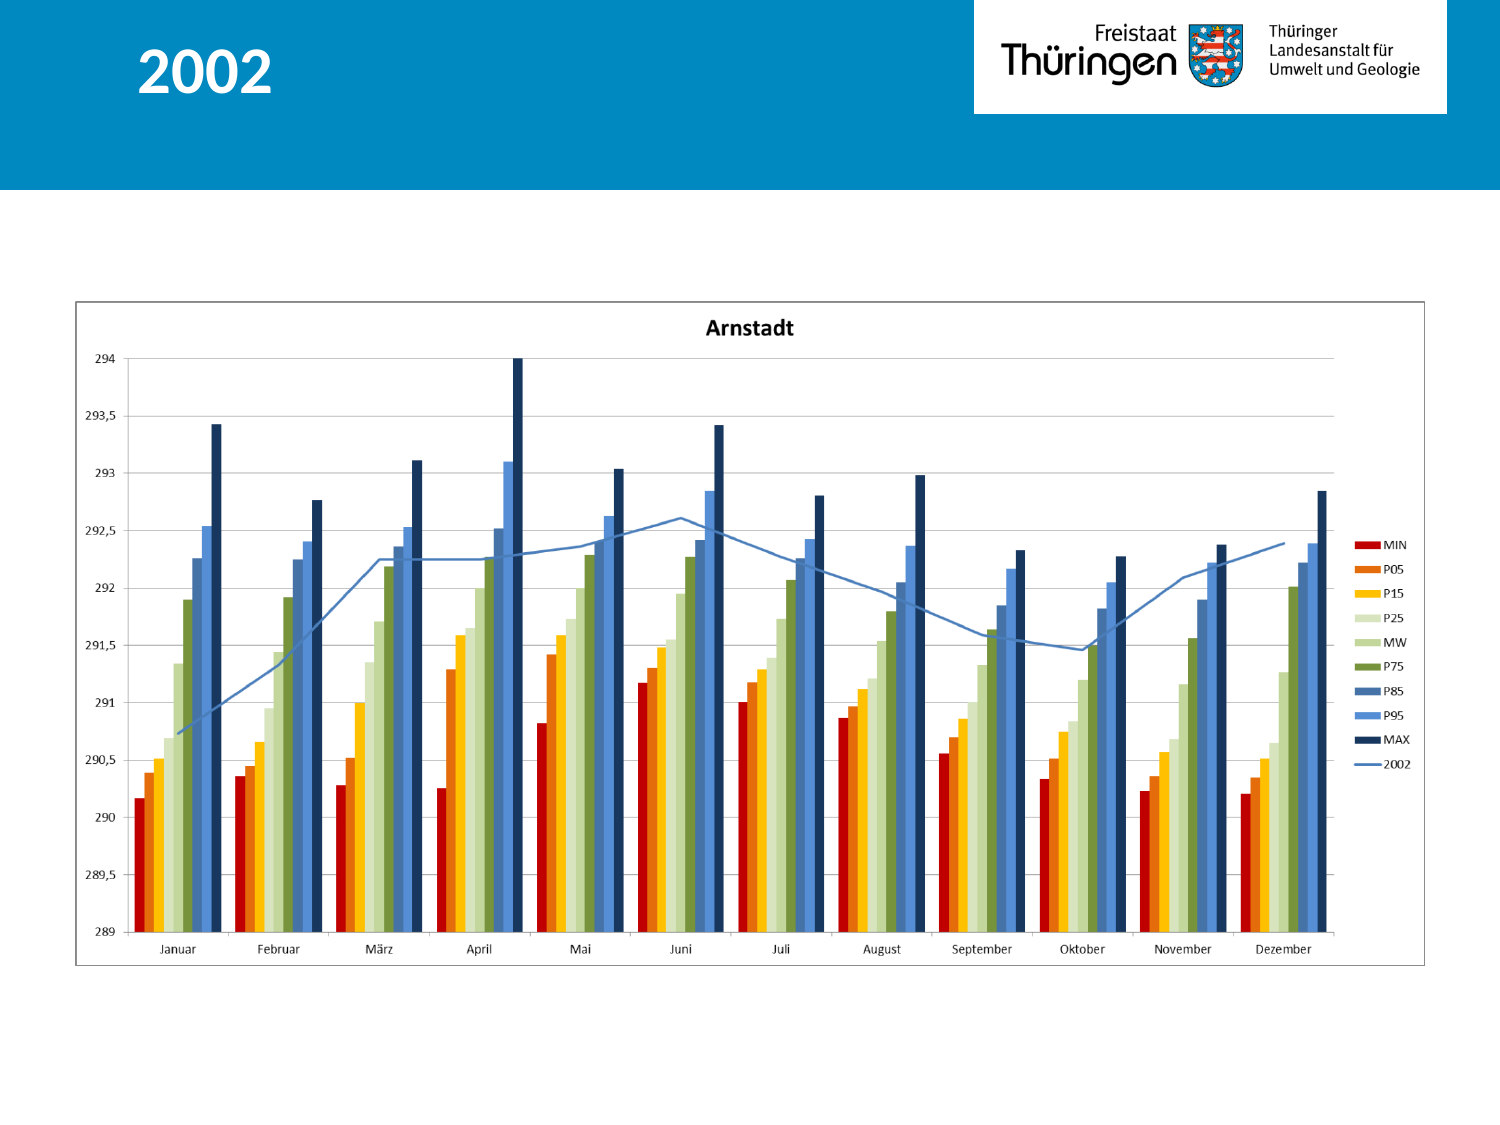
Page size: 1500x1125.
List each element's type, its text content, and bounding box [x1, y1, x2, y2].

text_box 2002 [64, 19, 845, 114]
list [74, 301, 1426, 966]
picture [975, 0, 1446, 113]
